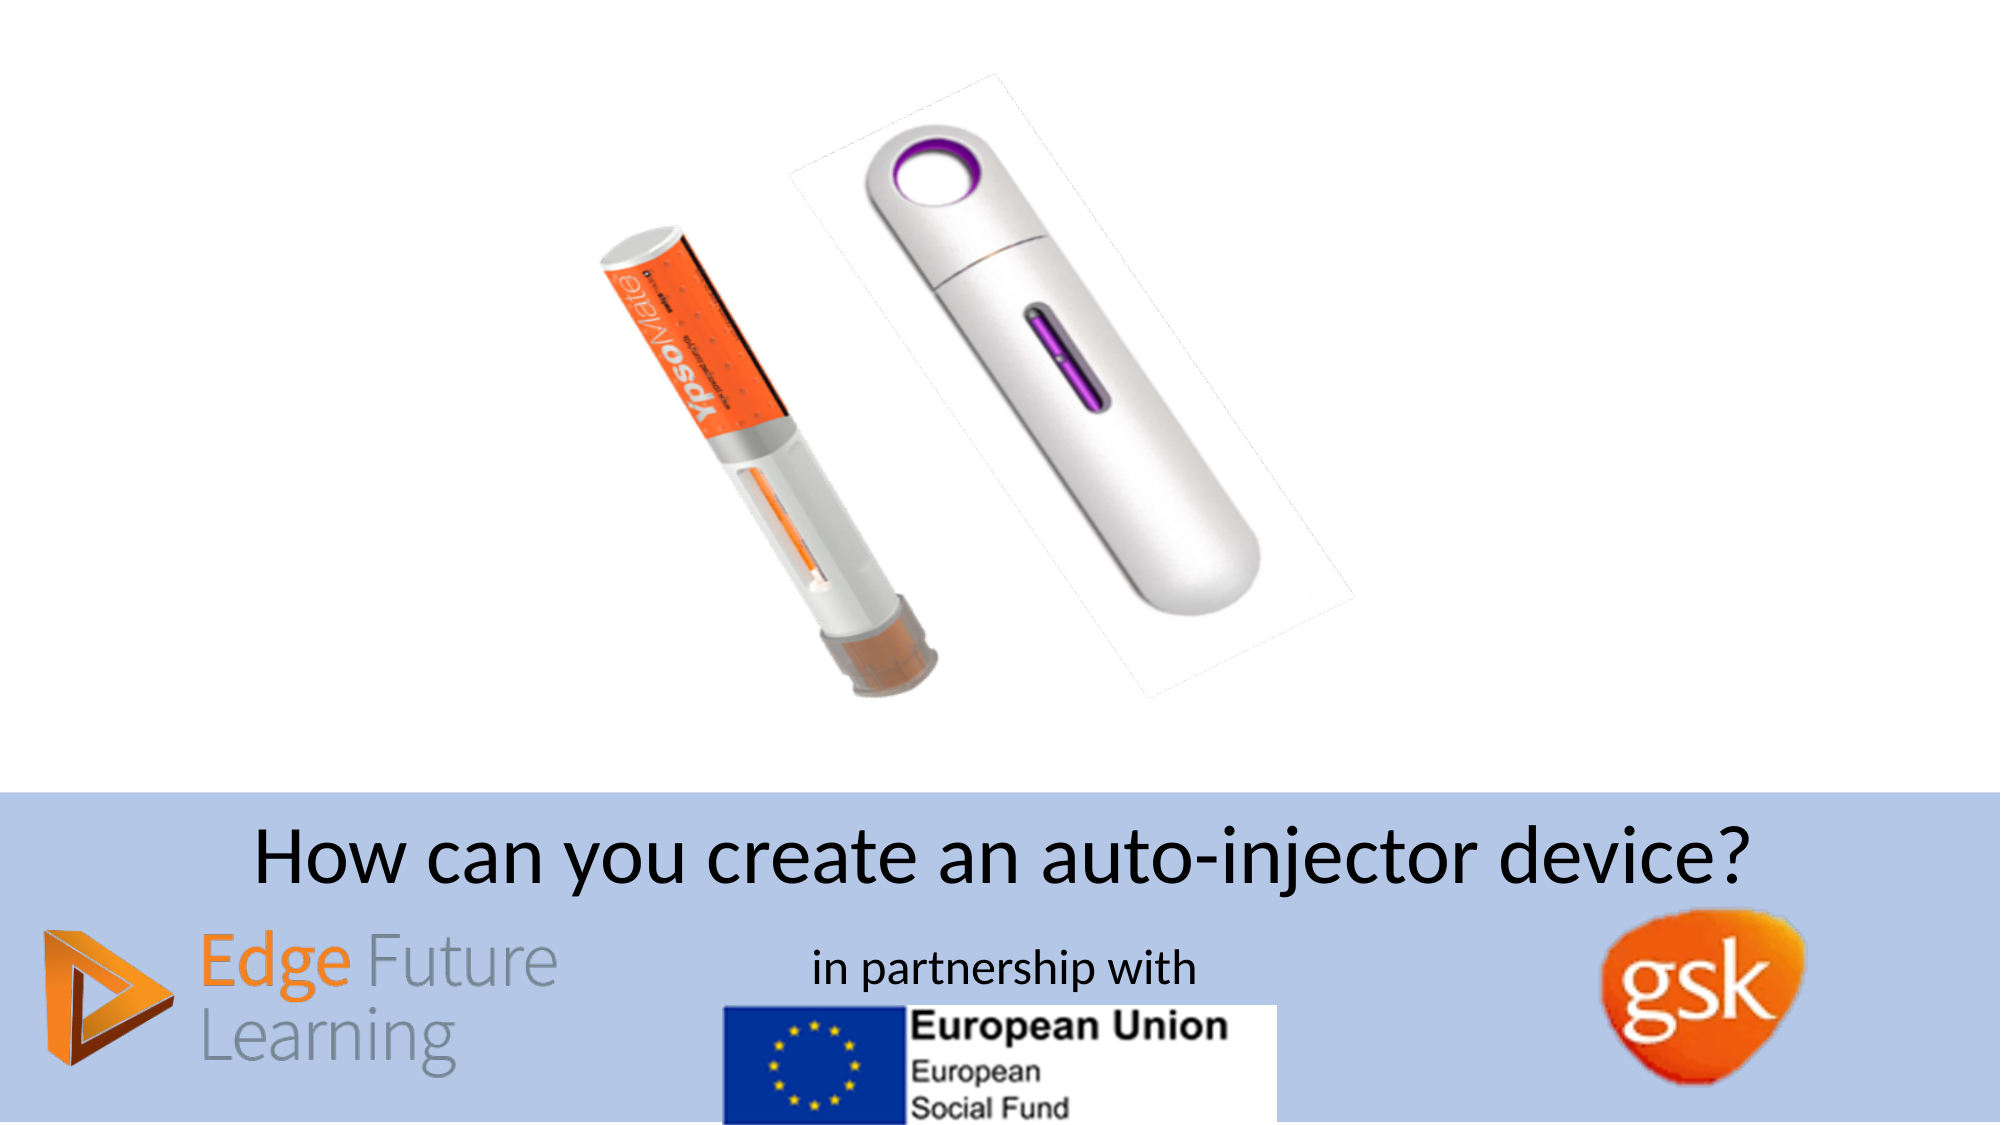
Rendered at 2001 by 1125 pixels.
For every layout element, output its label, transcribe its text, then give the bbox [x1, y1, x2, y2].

picture [23, 902, 576, 1093]
text_box How can you create an auto-injector device? in partnership with [0, 792, 2000, 1123]
picture [1579, 895, 1822, 1102]
picture [722, 1005, 1277, 1125]
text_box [393, 73, 1356, 796]
